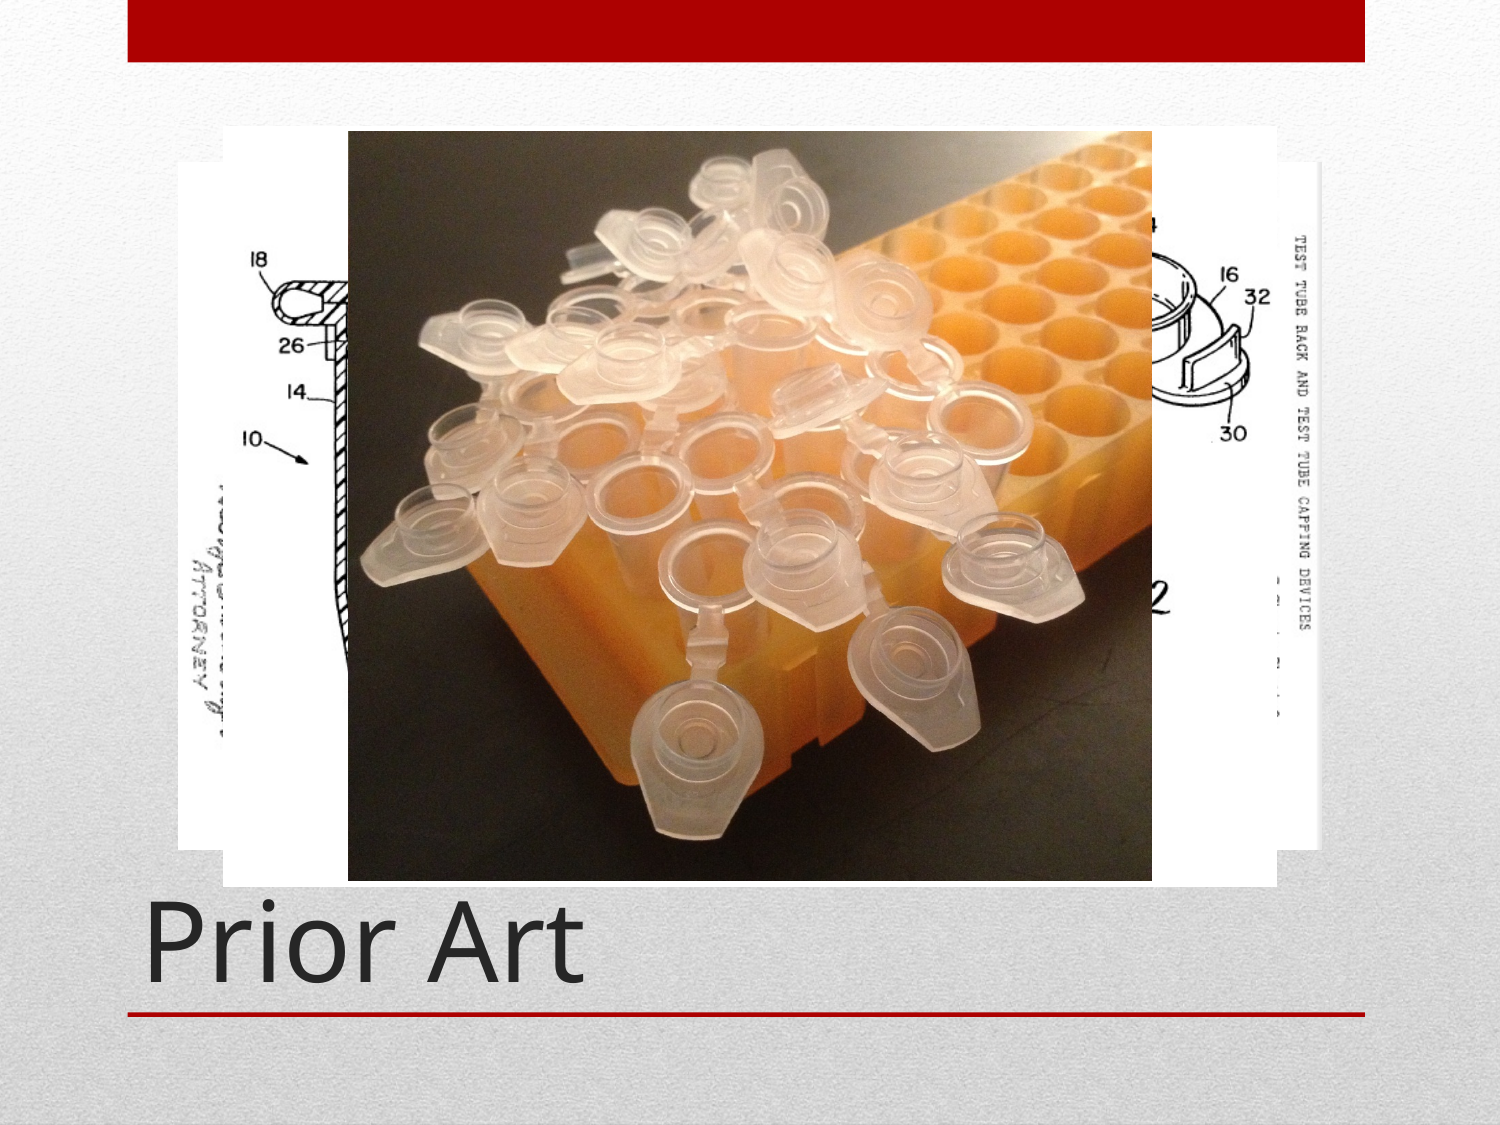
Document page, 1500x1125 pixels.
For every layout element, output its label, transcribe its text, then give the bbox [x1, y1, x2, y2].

picture [178, 125, 1322, 888]
title Prior Art [125, 750, 1238, 1013]
